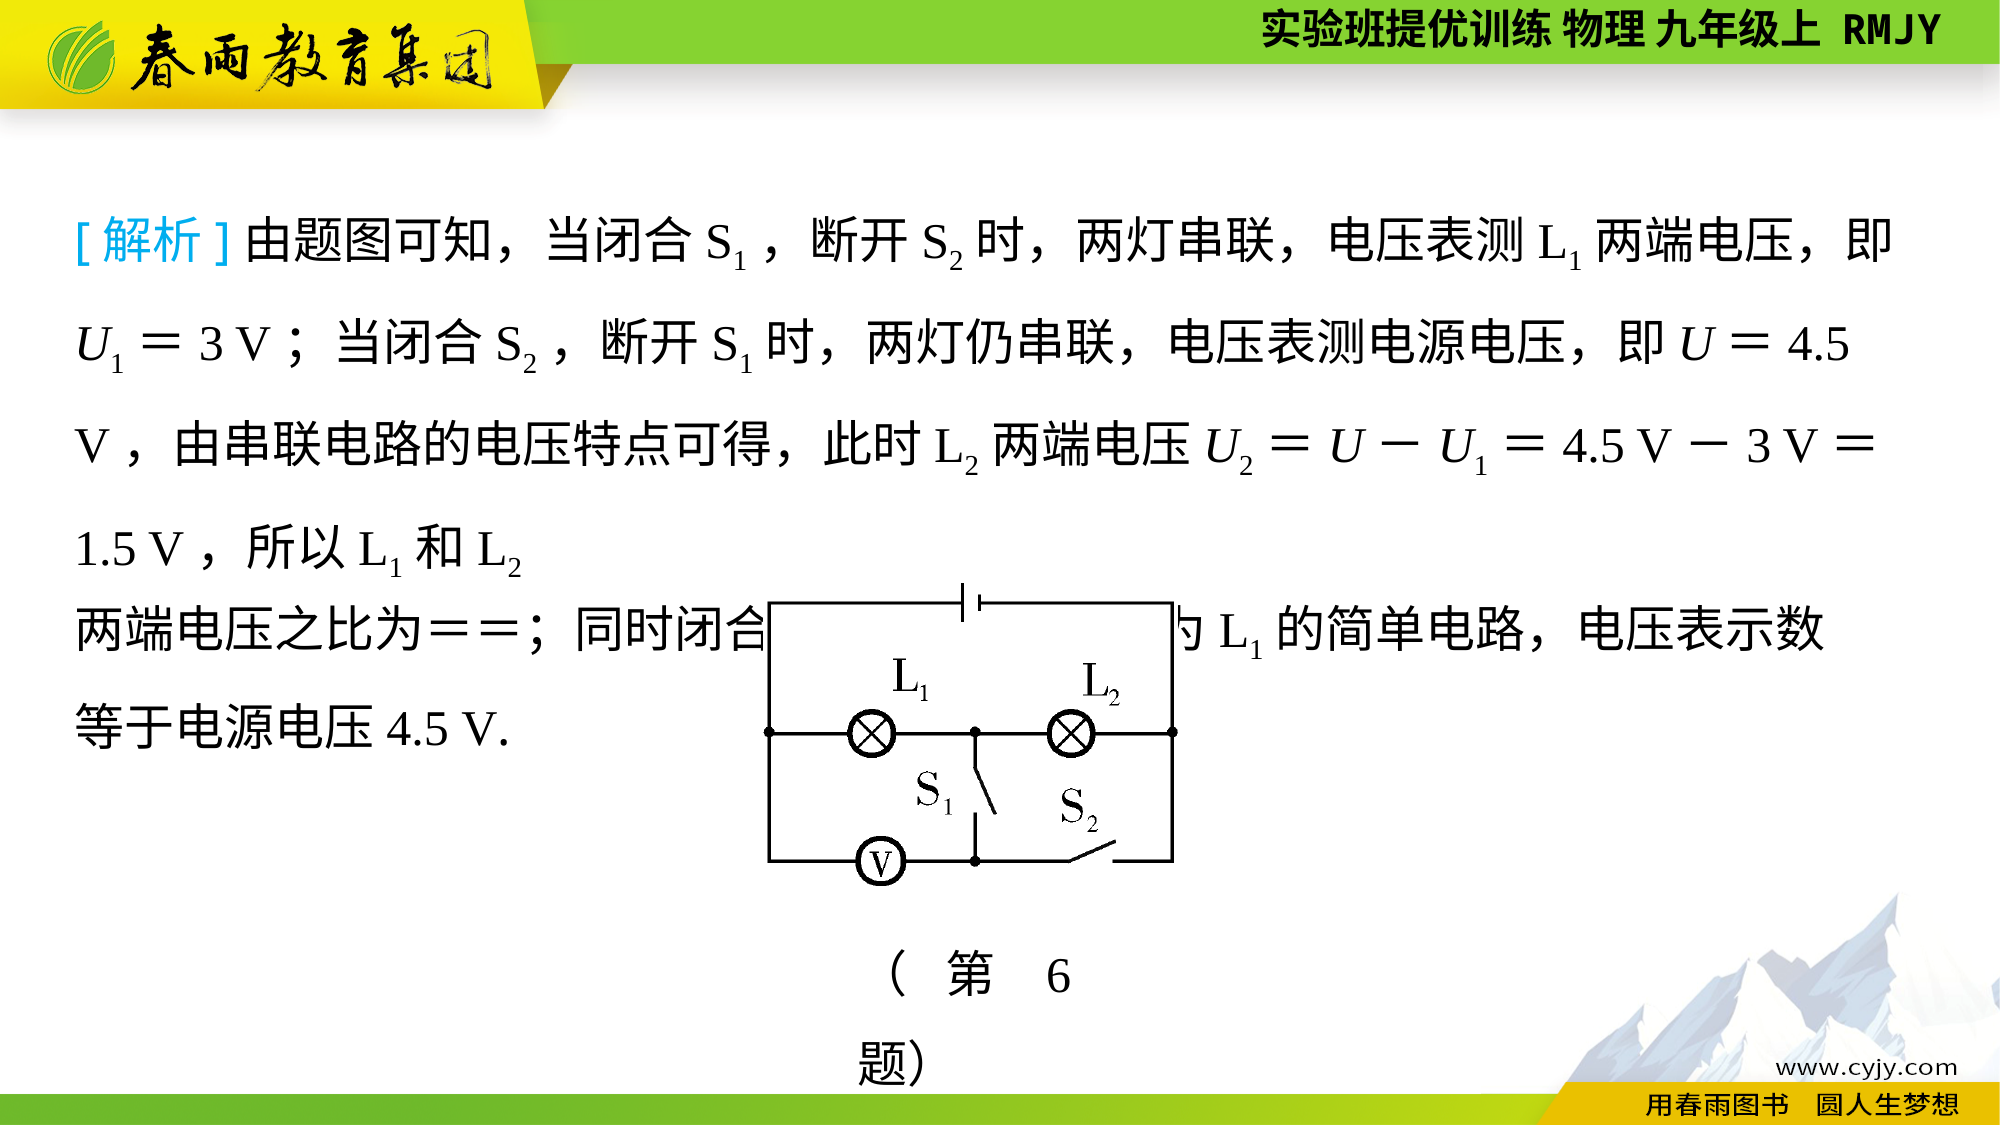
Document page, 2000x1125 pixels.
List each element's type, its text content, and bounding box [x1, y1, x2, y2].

picture [0, 0, 2000, 1125]
text_box （第6题） [842, 904, 1098, 1010]
